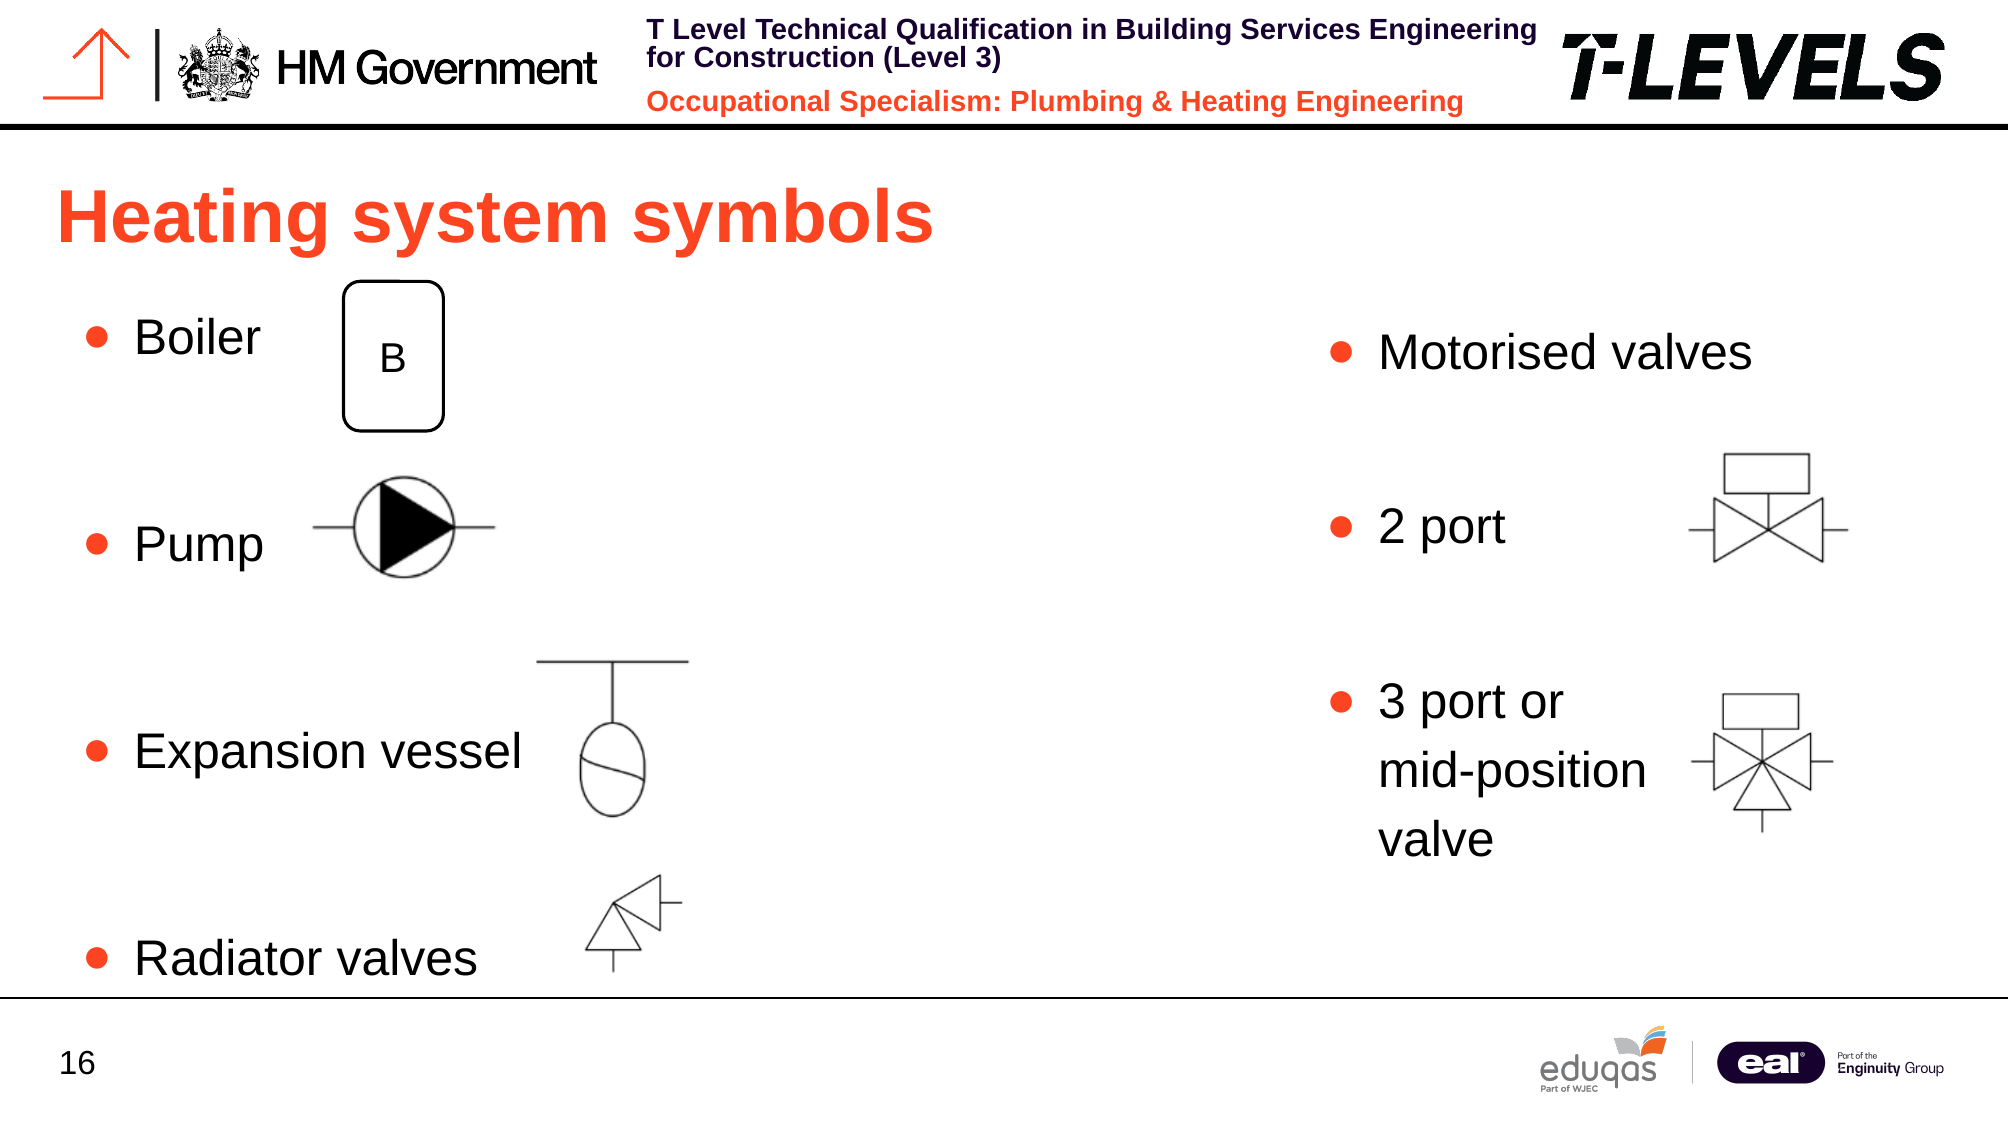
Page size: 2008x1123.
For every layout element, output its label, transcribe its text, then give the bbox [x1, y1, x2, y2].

text_box 3 port or mid-position valve [1288, 644, 1691, 882]
picture [1671, 440, 1863, 591]
picture [519, 644, 711, 840]
picture [1671, 667, 1863, 853]
picture [280, 451, 520, 617]
text_box Motorised valves [1288, 295, 1781, 395]
picture [38, 27, 136, 100]
title Heating system symbols [41, 111, 1949, 314]
list Boiler Pump Expansion vessel Radiator valves [59, 295, 839, 975]
text_box B [364, 315, 444, 396]
picture [155, 28, 597, 102]
text_box 2 port [1288, 470, 1591, 569]
picture [559, 862, 699, 991]
picture [1543, 25, 1964, 108]
text_box [343, 281, 444, 431]
picture [1535, 1021, 1949, 1097]
